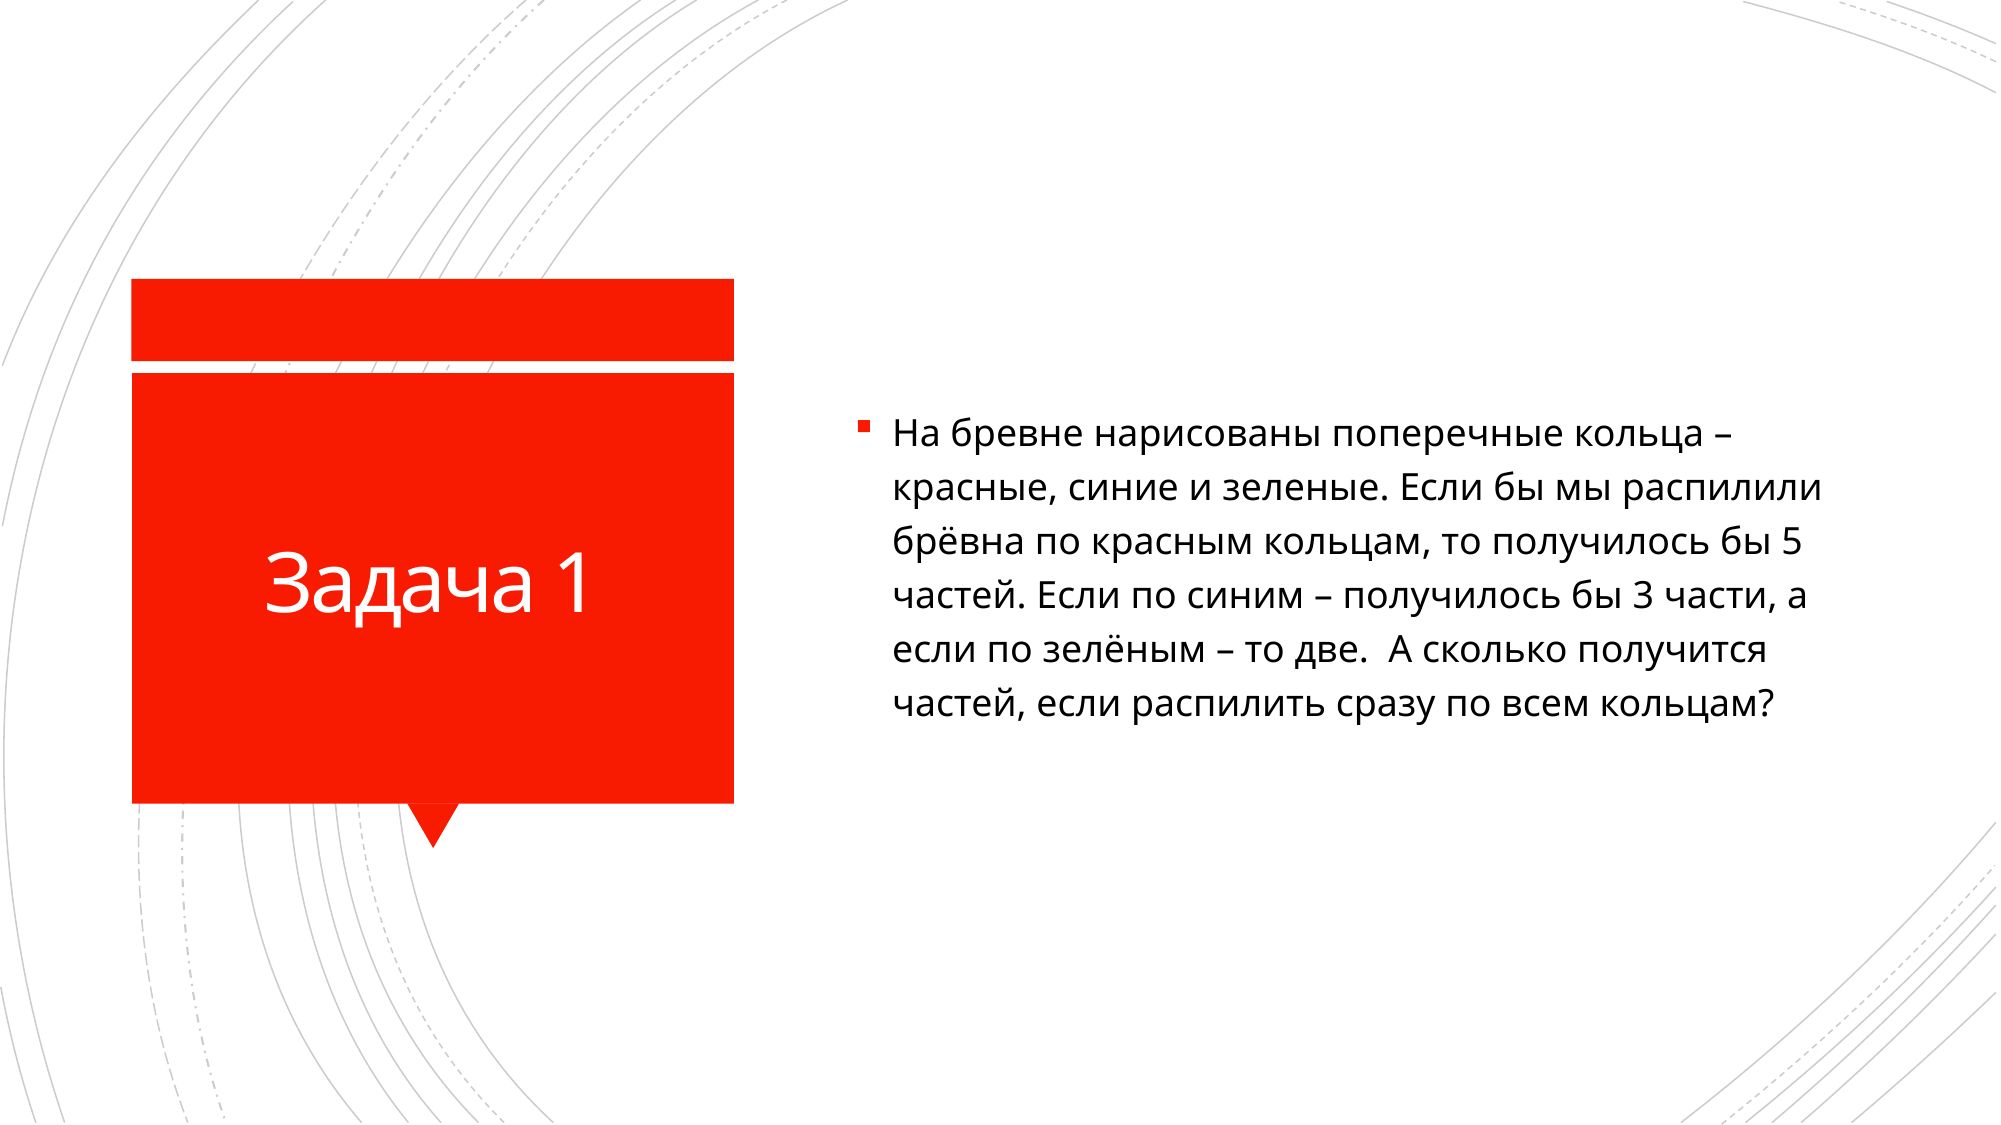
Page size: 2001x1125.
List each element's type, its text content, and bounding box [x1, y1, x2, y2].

list На бревне нарисованы поперечные кольца – красные, синие и зеленые. Если бы мы распилили брёвна по красным кольцам, то получилось бы 5 частей. Если по синим – получилось бы 3 части, а если по зелёным – то две. А сколько получится частей, если распилить сразу по всем кольцам? [839, 131, 1871, 993]
title Задача 1 [145, 385, 720, 789]
